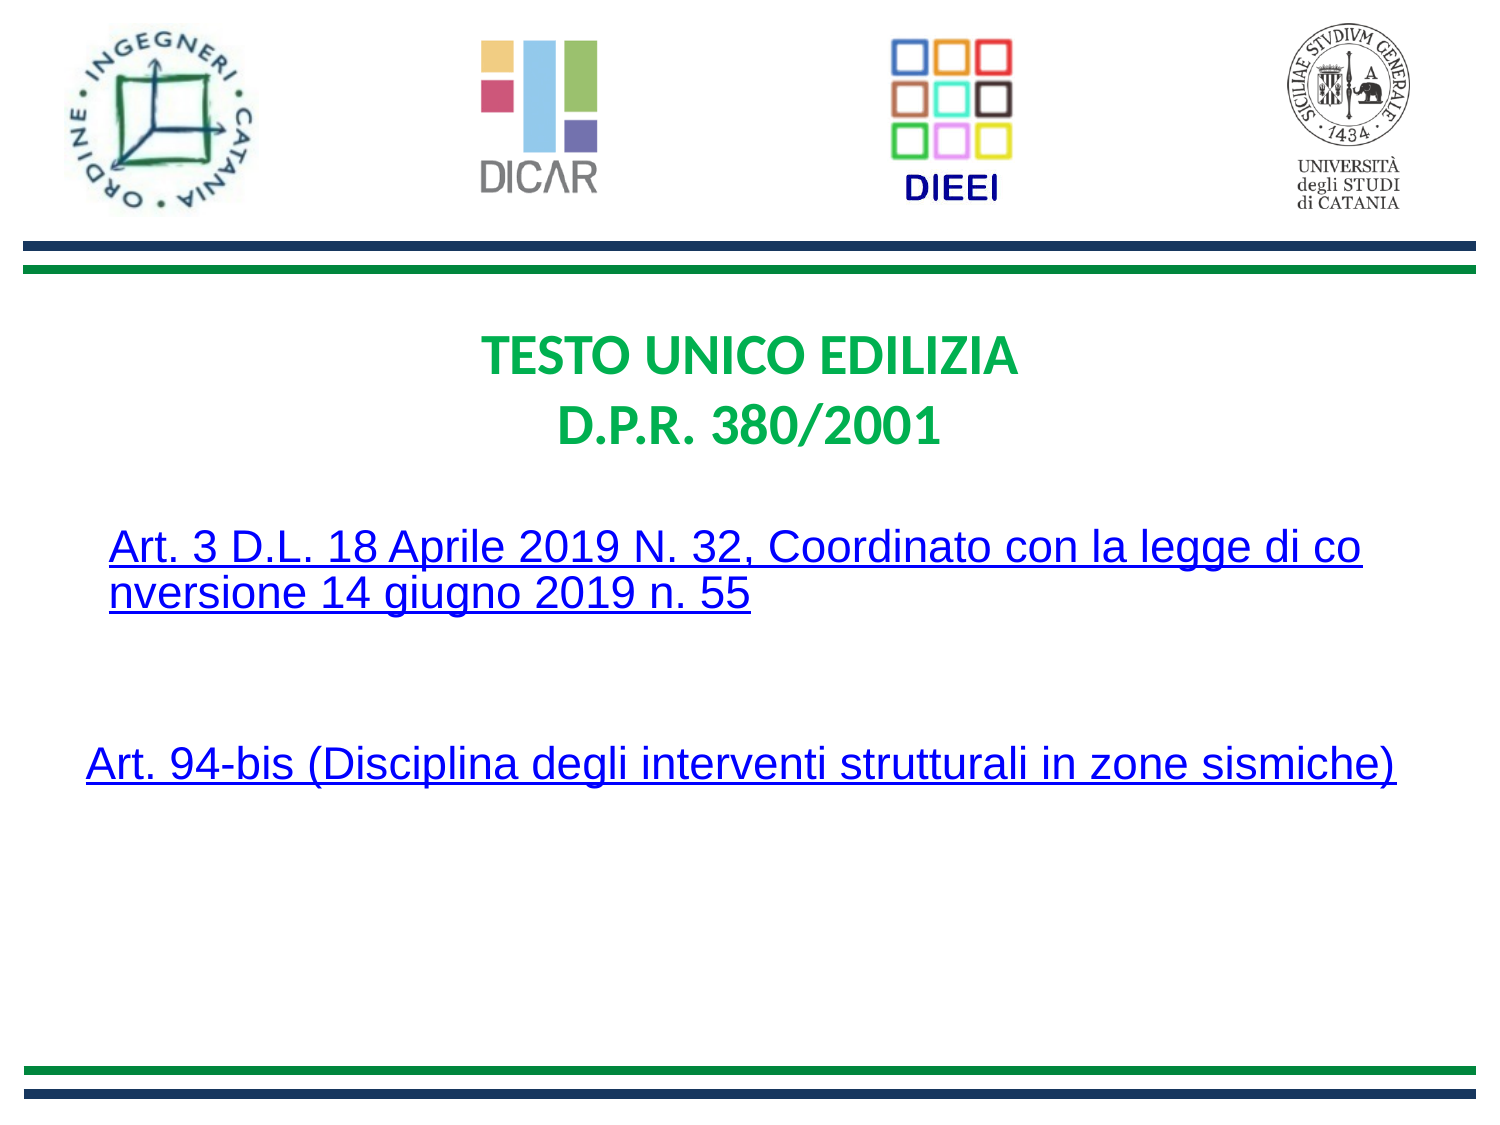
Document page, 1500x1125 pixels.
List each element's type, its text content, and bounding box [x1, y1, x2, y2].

text_box TESTO UNICO EDILIZIA D.P.R. 380/2001 [0, 308, 1500, 464]
text_box Art. 94-bis (Disciplina degli interventi strutturali in zone sismiche) [70, 726, 1442, 797]
picture [1287, 23, 1410, 209]
text_box Art. 3 D.L. 18 Aprile 2019 N. 32, Coordinato con la legge di conversione 14 giugno 2019 n. 55 [93, 509, 1395, 580]
picture [451, 10, 631, 223]
picture [869, 35, 1034, 211]
picture [64, 22, 259, 217]
